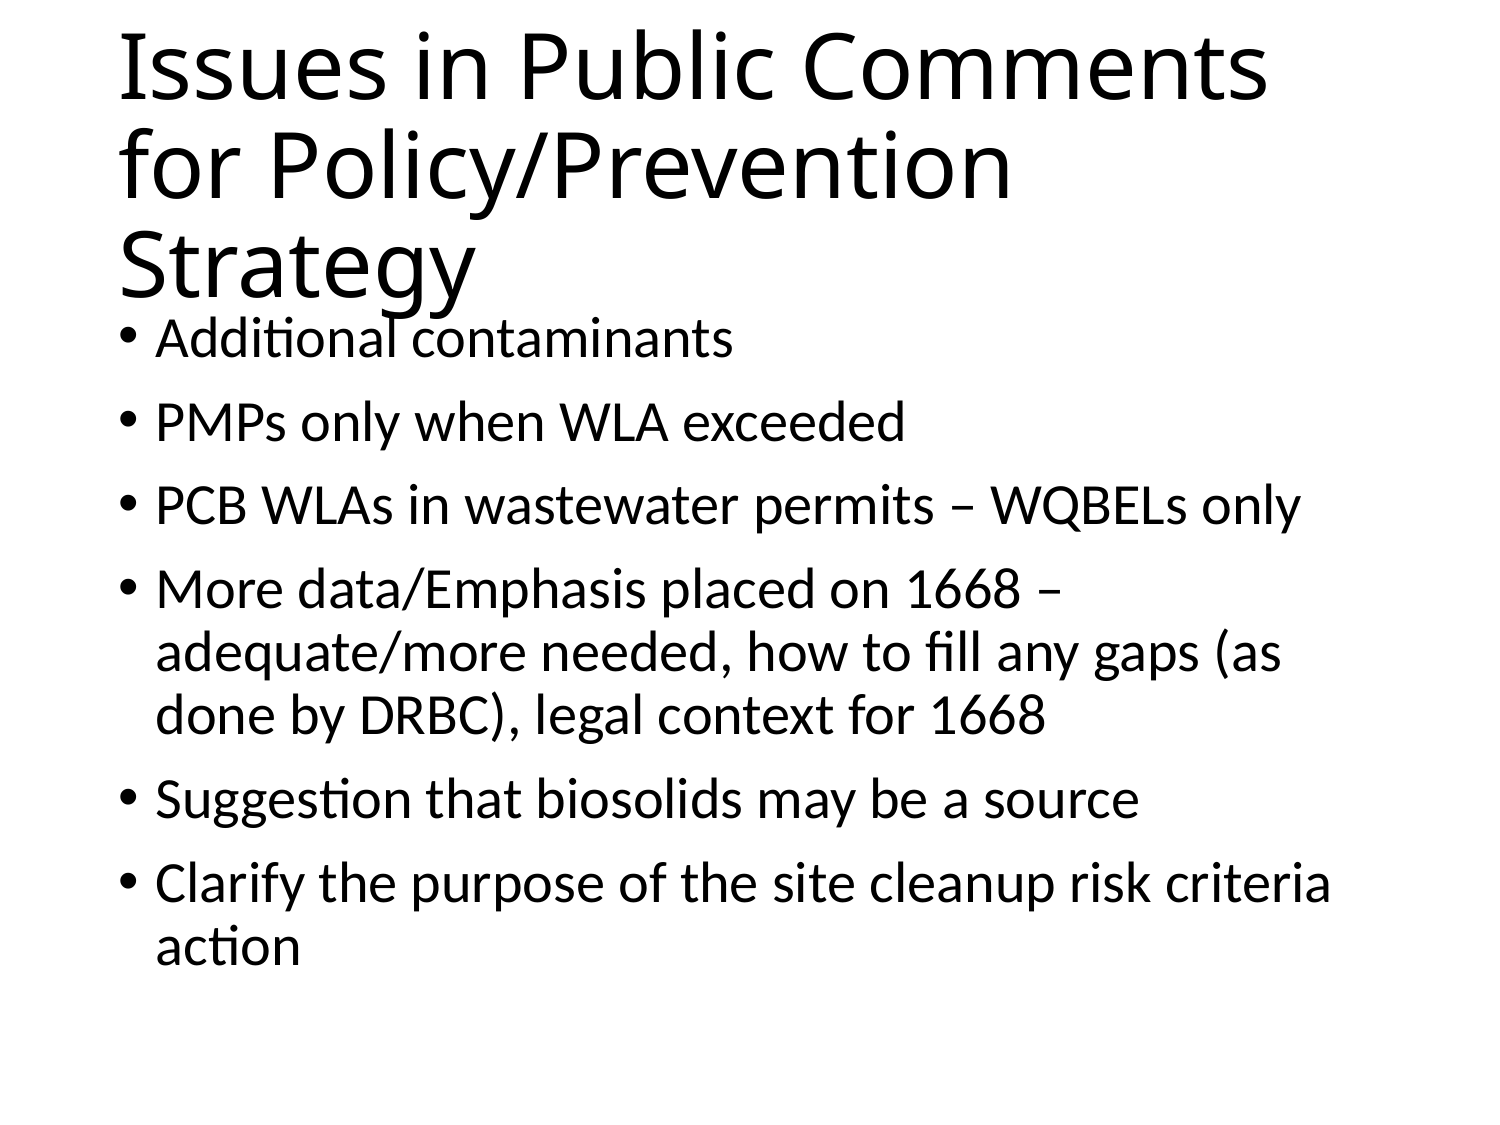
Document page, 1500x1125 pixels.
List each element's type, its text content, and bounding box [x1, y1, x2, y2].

list Additional contaminants PMPs only when WLA exceeded PCB WLAs in wastewater permits – WQBELs only More data/Emphasis placed on 1668 – adequate/more needed, how to fill any gaps (as done by DRBC), legal context for 1668 Suggestion that biosolids may be a source Clarify the purpose of the site cleanup risk criteria action [103, 299, 1397, 1014]
title Issues in Public Comments for Policy/Prevention Strategy [103, 59, 1397, 278]
